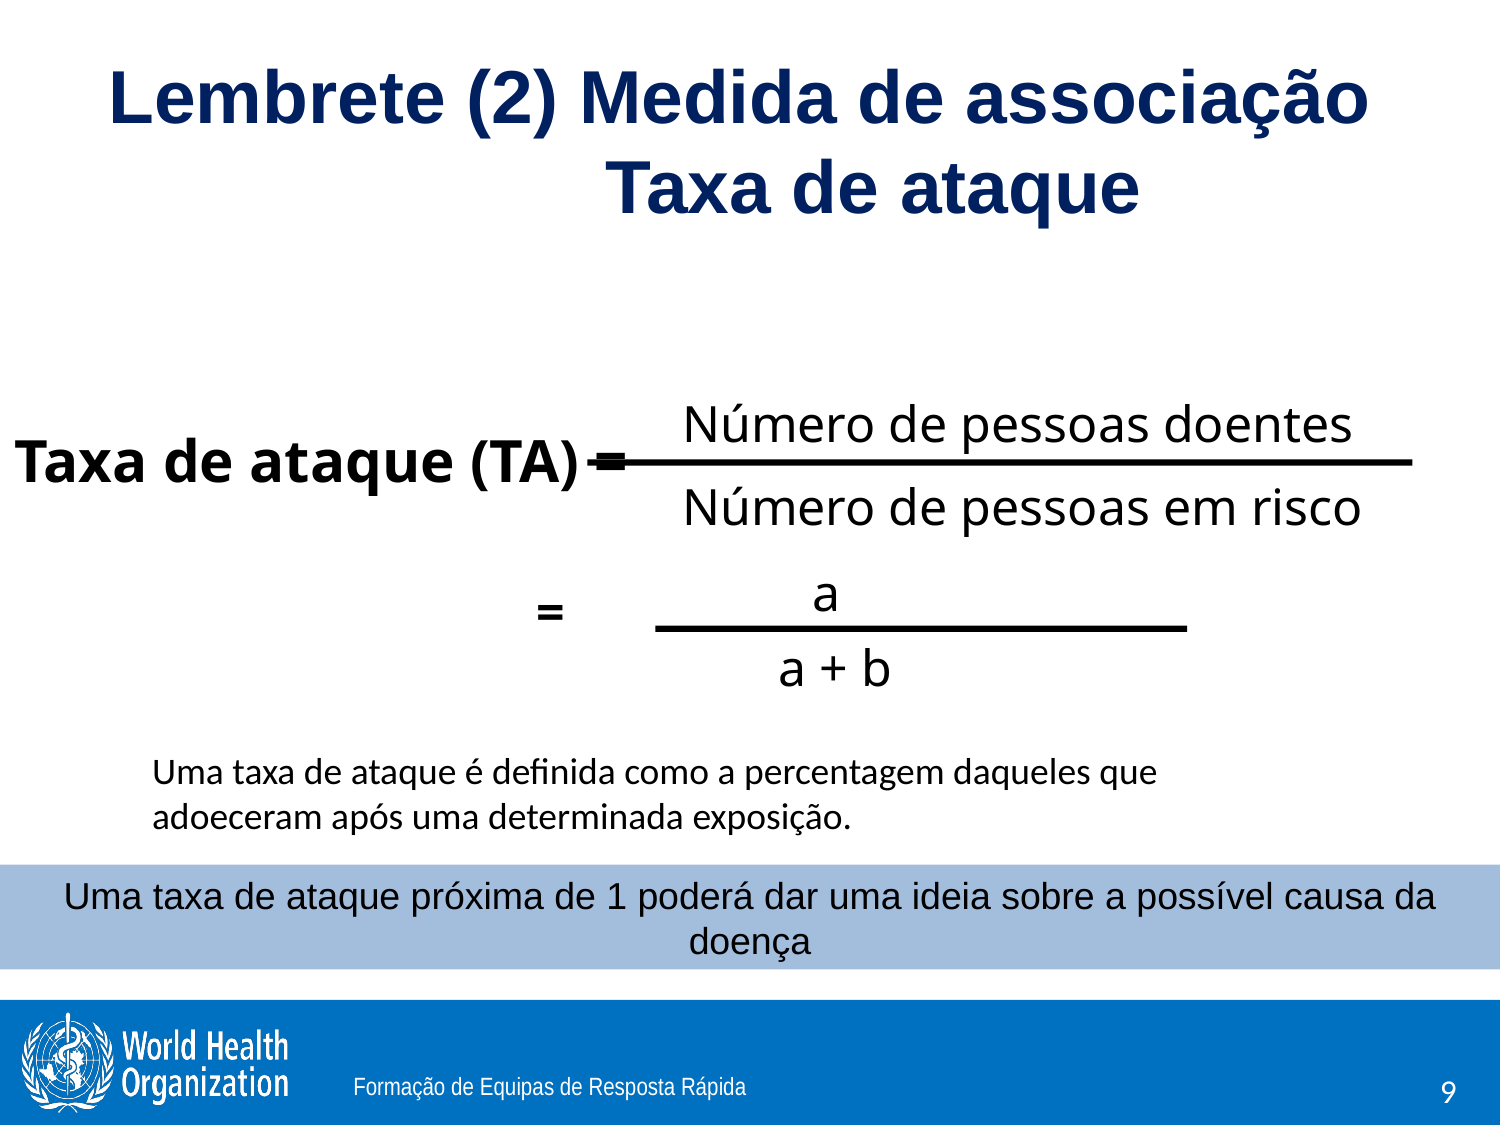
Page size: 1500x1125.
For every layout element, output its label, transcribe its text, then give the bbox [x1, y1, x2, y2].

text_box = [521, 565, 607, 650]
text_box Número de pessoas em risco [667, 467, 1428, 543]
picture [21, 1012, 288, 1113]
text_box Uma taxa de ataque é definida como a percentagem daqueles que adoeceram após uma determinada exposição. [137, 739, 1338, 845]
text_box Número de pessoas doentes [667, 385, 1443, 460]
text_box Uma taxa de ataque próxima de 1 poderá dar uma ideia sobre a possível causa da doença [0, 864, 1500, 970]
text_box Taxa de ataque (TA) = [0, 408, 700, 504]
text_box a [702, 553, 951, 629]
text_box a + b [702, 629, 969, 704]
title Lembrete (2) Medida de associação Taxa de ataque [0, 45, 1500, 233]
